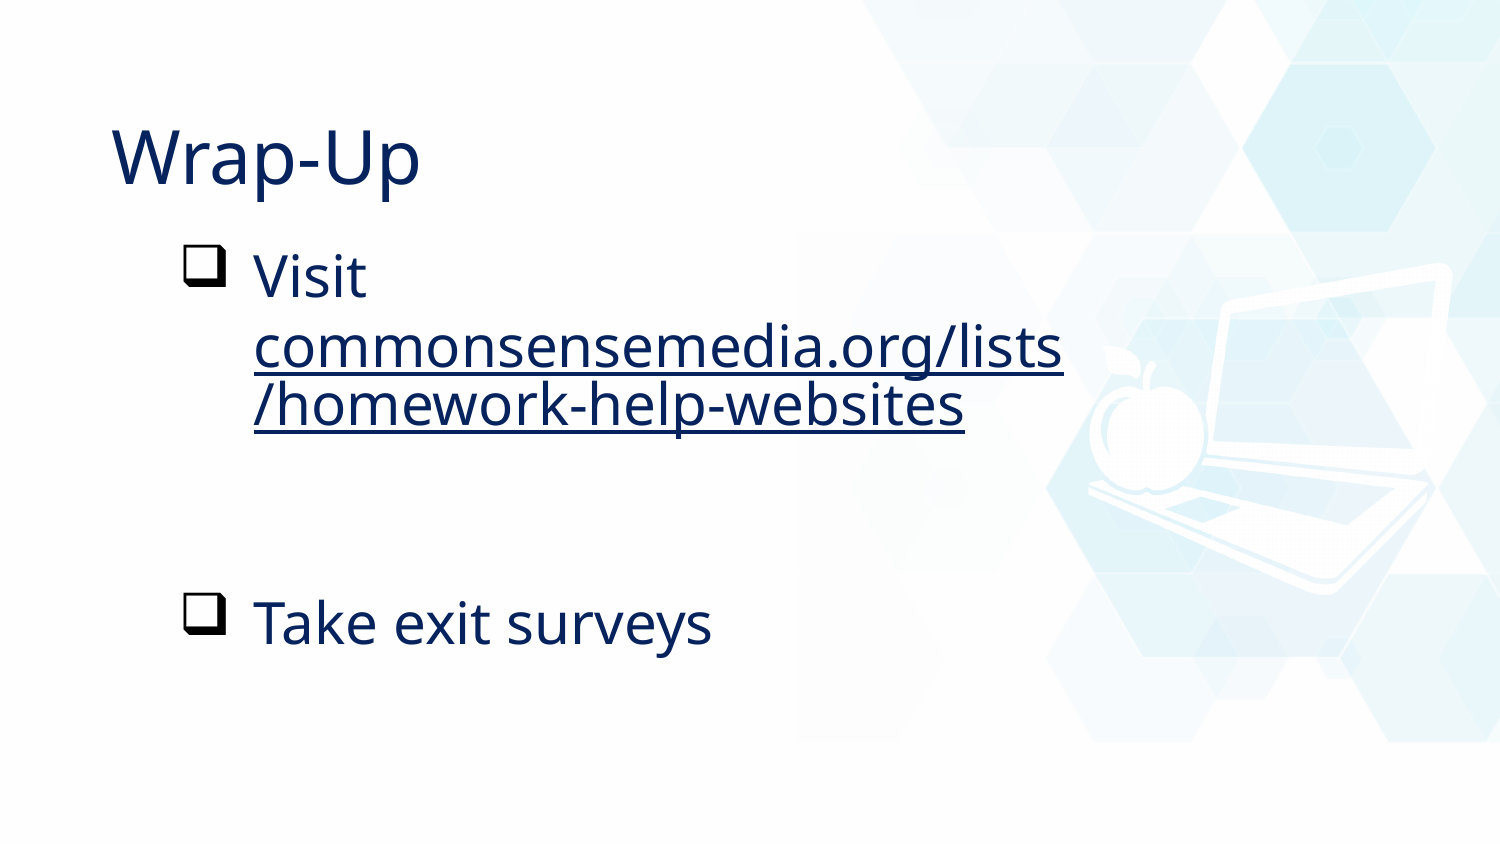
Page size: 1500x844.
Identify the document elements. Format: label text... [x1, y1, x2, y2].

picture [991, 239, 1500, 617]
text_box Wrap-Up [96, 119, 1500, 215]
text_box Visit commonsensemedia.org/lists/homework-help-websites Take exit surveys [163, 231, 1094, 606]
